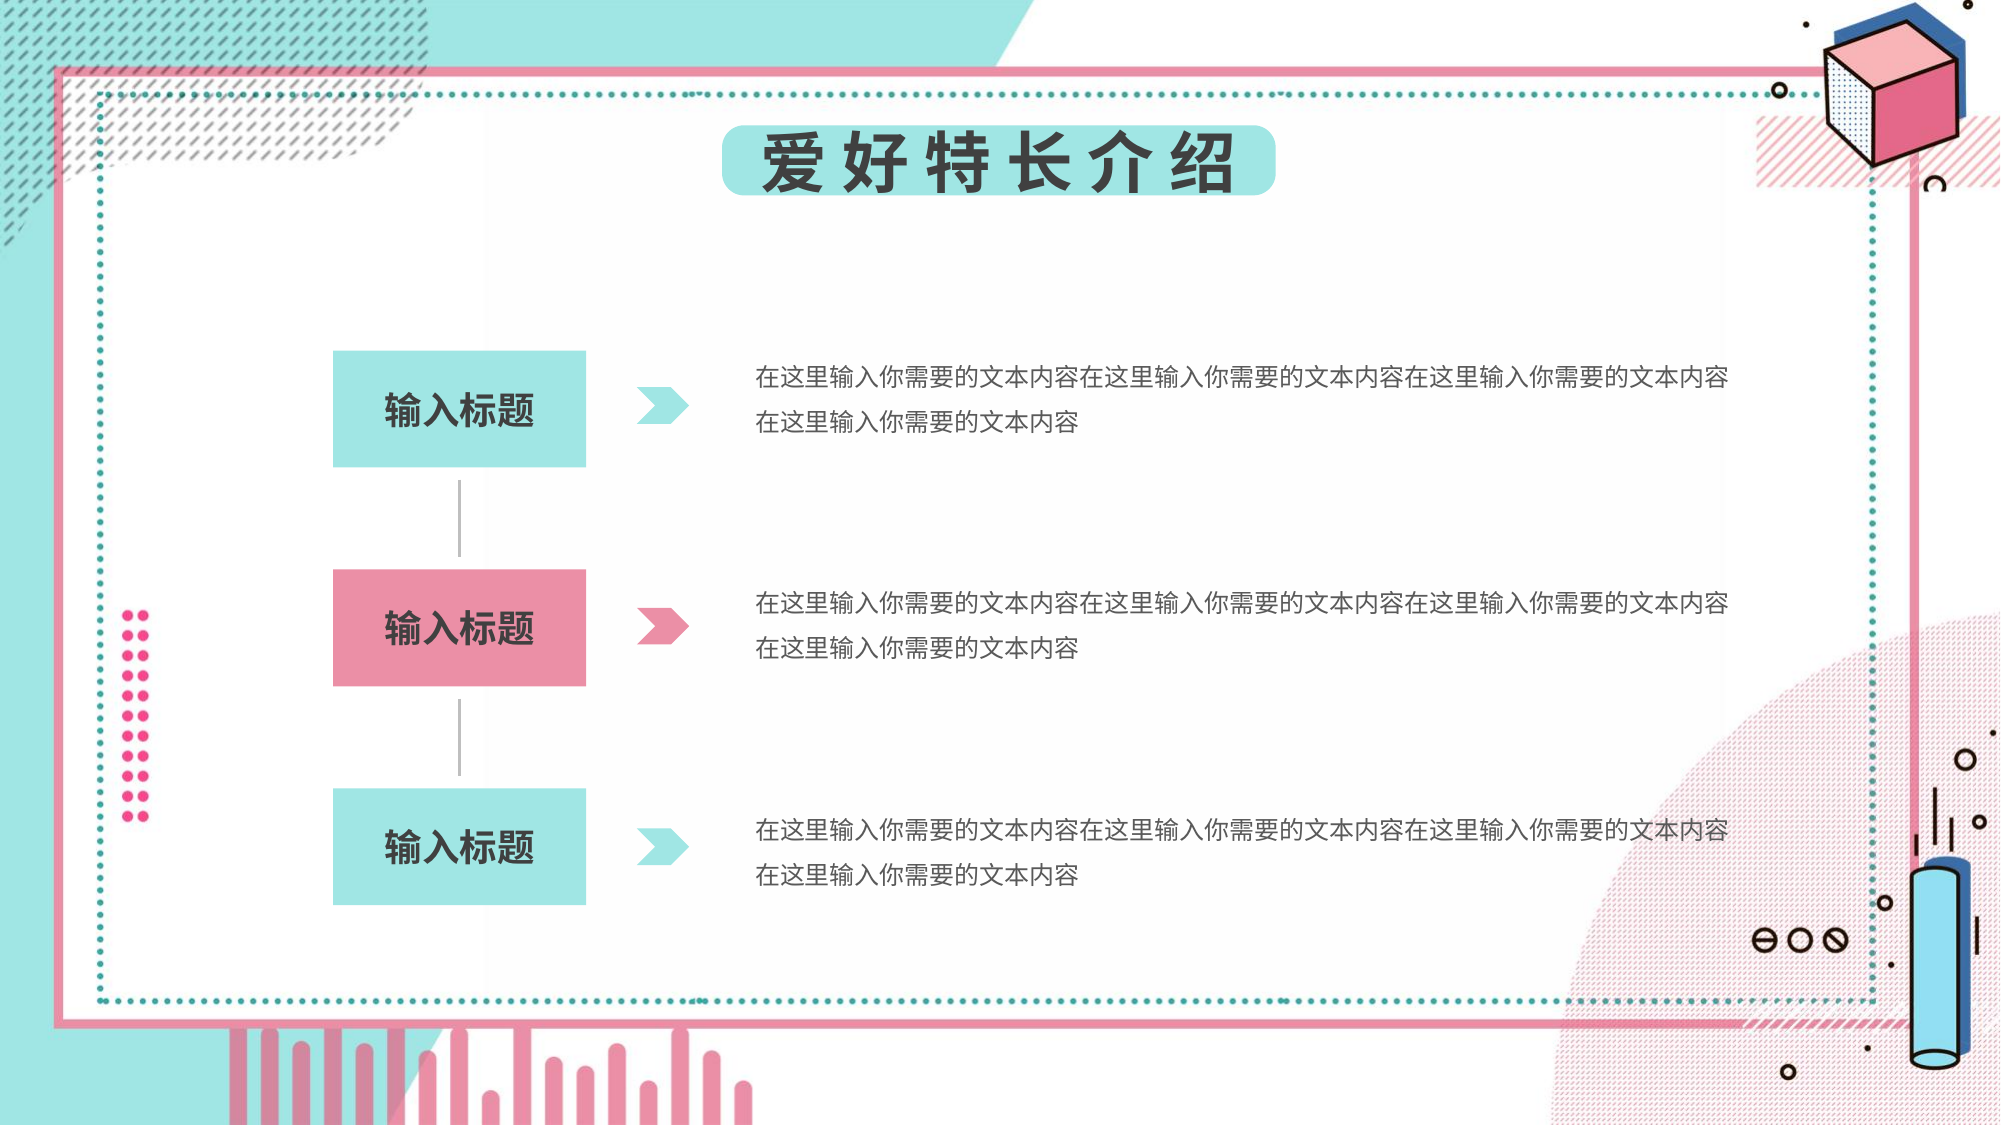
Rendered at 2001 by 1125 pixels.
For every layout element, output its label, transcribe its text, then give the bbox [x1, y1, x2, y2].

text_box 在这里输入你需要的文本内容在这里输入你需要的文本内容在这里输入你需要的文本内容在这里输入你需要的文本内容 [740, 792, 1764, 897]
picture [0, 0, 2001, 1125]
text_box [634, 606, 691, 646]
text_box 输入标题 [332, 787, 587, 906]
text_box 输入标题 [332, 568, 587, 687]
text_box 输入标题 [332, 350, 587, 468]
text_box [634, 827, 691, 867]
text_box 在这里输入你需要的文本内容在这里输入你需要的文本内容在这里输入你需要的文本内容在这里输入你需要的文本内容 [740, 339, 1764, 444]
text_box [634, 386, 691, 425]
text_box 爱 好 特 长 介 绍 [721, 124, 1277, 197]
text_box 在这里输入你需要的文本内容在这里输入你需要的文本内容在这里输入你需要的文本内容在这里输入你需要的文本内容 [740, 565, 1764, 671]
